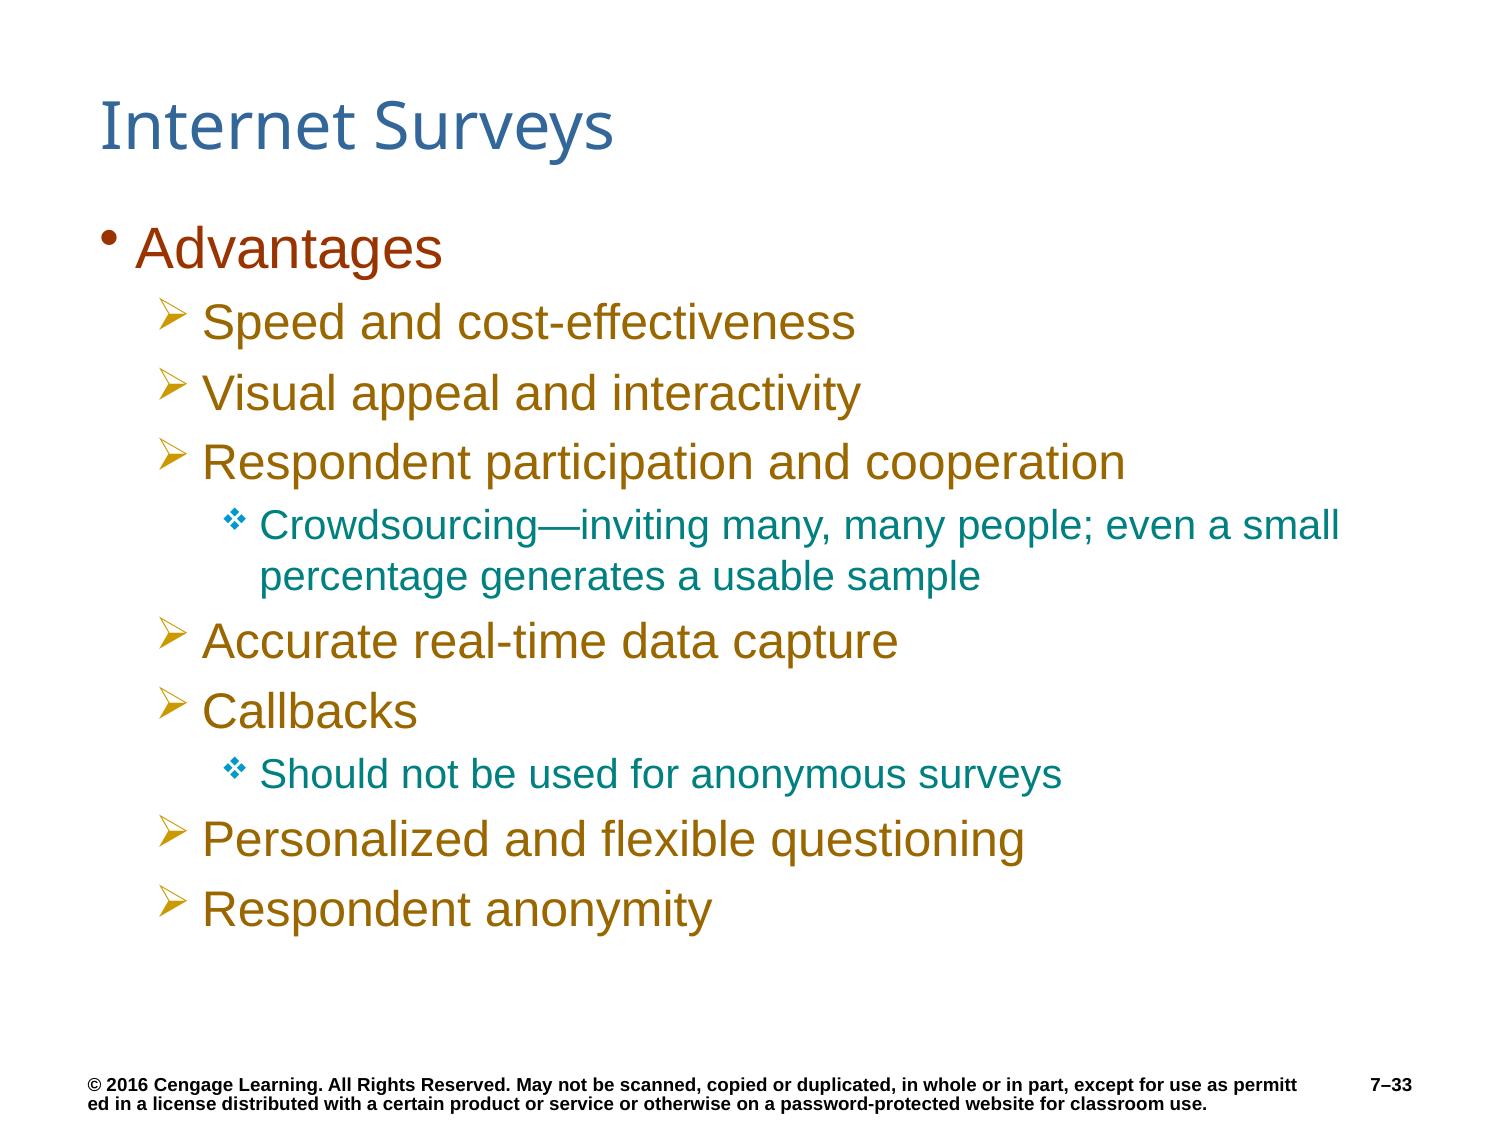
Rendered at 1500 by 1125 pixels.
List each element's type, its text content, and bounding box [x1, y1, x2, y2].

list Advantages Speed and cost-effectiveness Visual appeal and interactivity Respondent participation and cooperation Crowdsourcing—inviting many, many people; even a small percentage generates a usable sample Accurate real-time data capture Callbacks Should not be used for anonymous surveys Personalized and flexible questioning Respondent anonymity [84, 202, 1414, 1013]
title Internet Surveys [85, 75, 1411, 171]
footer © 2016 Cengage Learning. All Rights Reserved. May not be scanned, copied or duplicated, in whole or in part, except for use as permitted in a license distributed with a certain product or service or otherwise on a password-protected website for classroom use. [87, 1057, 1050, 1103]
slide_number 7–33 [1050, 1042, 1413, 1103]
